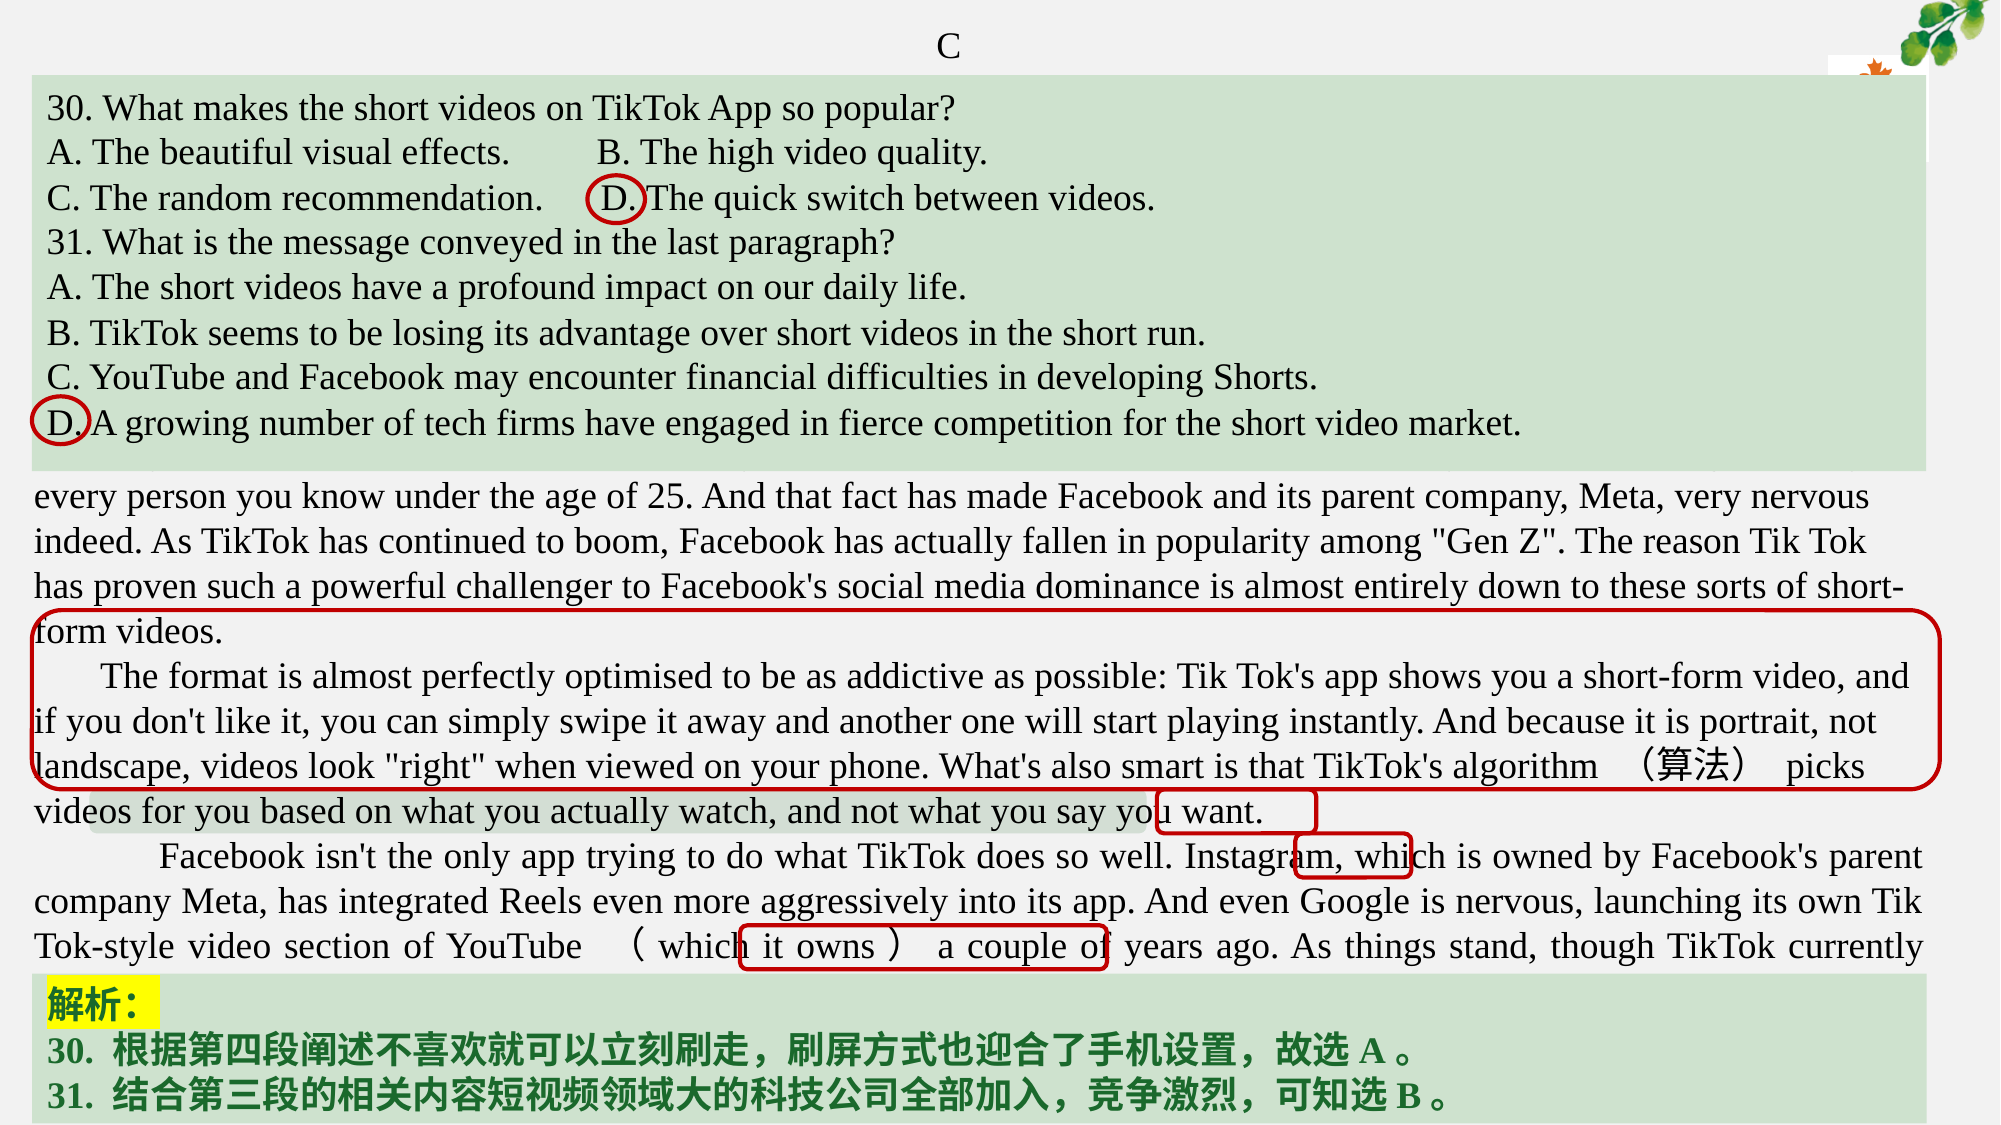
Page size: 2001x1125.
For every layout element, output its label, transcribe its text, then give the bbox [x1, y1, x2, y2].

text_box C If you've scrolled through your Facebook feed recently, you may have noticed something surprising: lots and lots of short videos. What makes this "Reels" feature strange is that it is hugely addictive, which I know quite well from my own personal experience. Last Friday, I took a break and hit on one short clip of someone making dinner and, well, the next time I looked up it was 20 minutes later and the blank document on my computer monitor was confirming to me that my work was still not done. However, as silly as it seems, Reels-is actually super important, and is at the centre of a major battle between the world's largest tech firms. The format （格式） was first pioneered by TikTok-the Chinese-owned video app that has taken the world by storm since it launched in 2016. Today, TikTok has around 23 million UK users every month-including basically every person you know under the age of 25. And that fact has made Facebook and its parent company, Meta, very nervous indeed. As TikTok has continued to boom, Facebook has actually fallen in popularity among "Gen Z". The reason Tik Tok has proven such a powerful challenger to Facebook's social media dominance is almost entirely down to these sorts of short-form videos. The format is almost perfectly optimised to be as addictive as possible: Tik Tok's app shows you a short-form video, and if you don't like it, you can simply swipe it away and another one will start playing instantly. And because it is portrait, not landscape, videos look "right" when viewed on your phone. What's also smart is that TikTok's algorithm （算法） picks videos for you based on what you actually watch, and not what you say you want. Facebook isn't the only app trying to do what TikTok does so well. Instagram, which is owned by Facebook's parent company Meta, has integrated Reels even more aggressively into its app. And even Google is nervous, launching its own Tik Tok-style video section of YouTube （which it owns）a couple of years ago. As things stand, though TikTok currently maintains a healthy lead in the category, both YouTube and Facebook have deep pockets-so expect to see even more Reels and Shorts popping up in your feed as this intense battle continues to rage. You won't be able to take your eyes off them. [19, 13, 1940, 1064]
text_box [1155, 788, 1318, 835]
text_box [30, 395, 91, 446]
text_box [1294, 832, 1413, 879]
text_box [586, 174, 647, 225]
text_box [30, 609, 1941, 791]
text_box [738, 924, 1109, 971]
text_box 解析： 30. 根据第四段阐述不喜欢就可以立刻刷走，刷屏方式也迎合了手机设置，故选A。 31. 结合第三段的相关内容短视频领域大的科技公司全部加入，竞争激烈，可知选B。 [32, 973, 1927, 1124]
text_box 30. What makes the short videos on TikTok App so popular? A. The beautiful visual effects. B. The high video quality. C. The random recommendation. D. The quick switch between videos. 31. What is the message conveyed in the last paragraph? A. The short videos have a profound impact on our daily life. B. TikTok seems to be losing its advantage over short videos in the short run. C. YouTube and Facebook may encounter financial difficulties in developing Shorts. D. A growing number of tech firms have engaged in fierce competition for the short video market. [31, 75, 1927, 472]
picture [1897, 0, 2000, 75]
